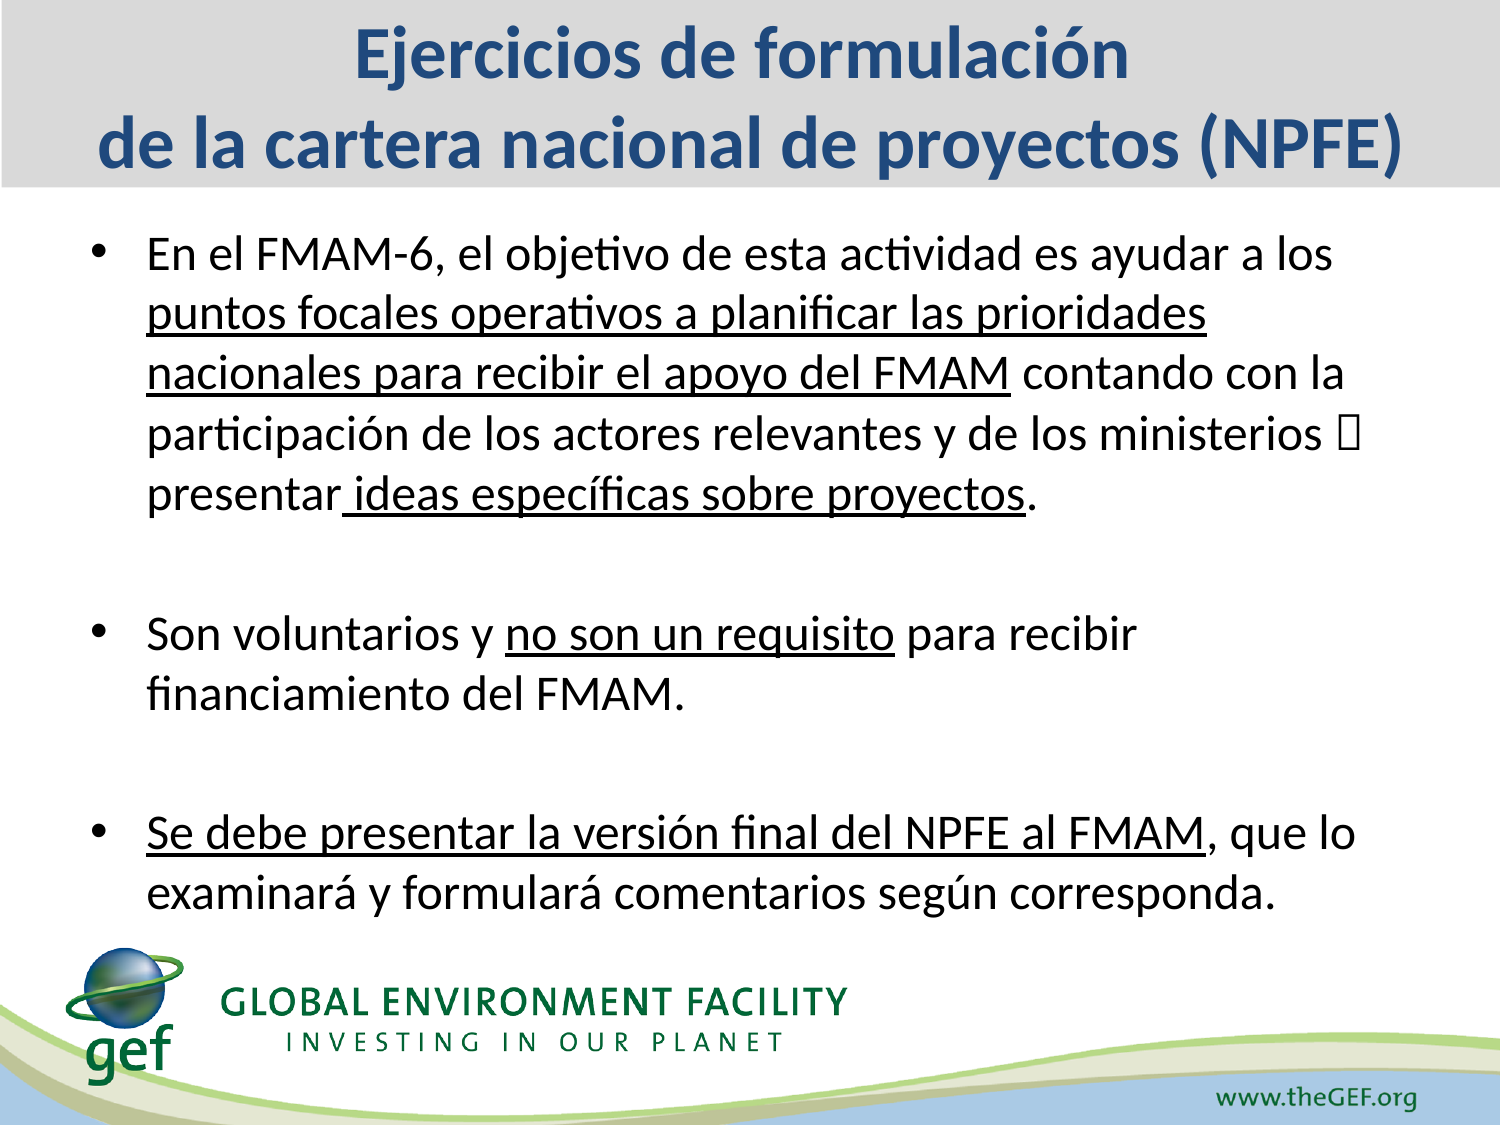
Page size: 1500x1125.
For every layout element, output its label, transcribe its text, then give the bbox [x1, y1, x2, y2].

list En el FMAM-6, el objetivo de esta actividad es ayudar a los puntos focales operativos a planificar las prioridades nacionales para recibir el apoyo del FMAM contando con la participación de los actores relevantes y de los ministerios  presentar ideas específicas sobre proyectos. Son voluntarios y no son un requisito para recibir financiamiento del FMAM. Se debe presentar la versión final del NPFE al FMAM, que lo examinará y formulará comentarios según corresponda. [74, 212, 1401, 976]
picture [0, 920, 1500, 1125]
title Ejercicios de formulación de la cartera nacional de proyectos (NPFE) [1, 0, 1500, 188]
